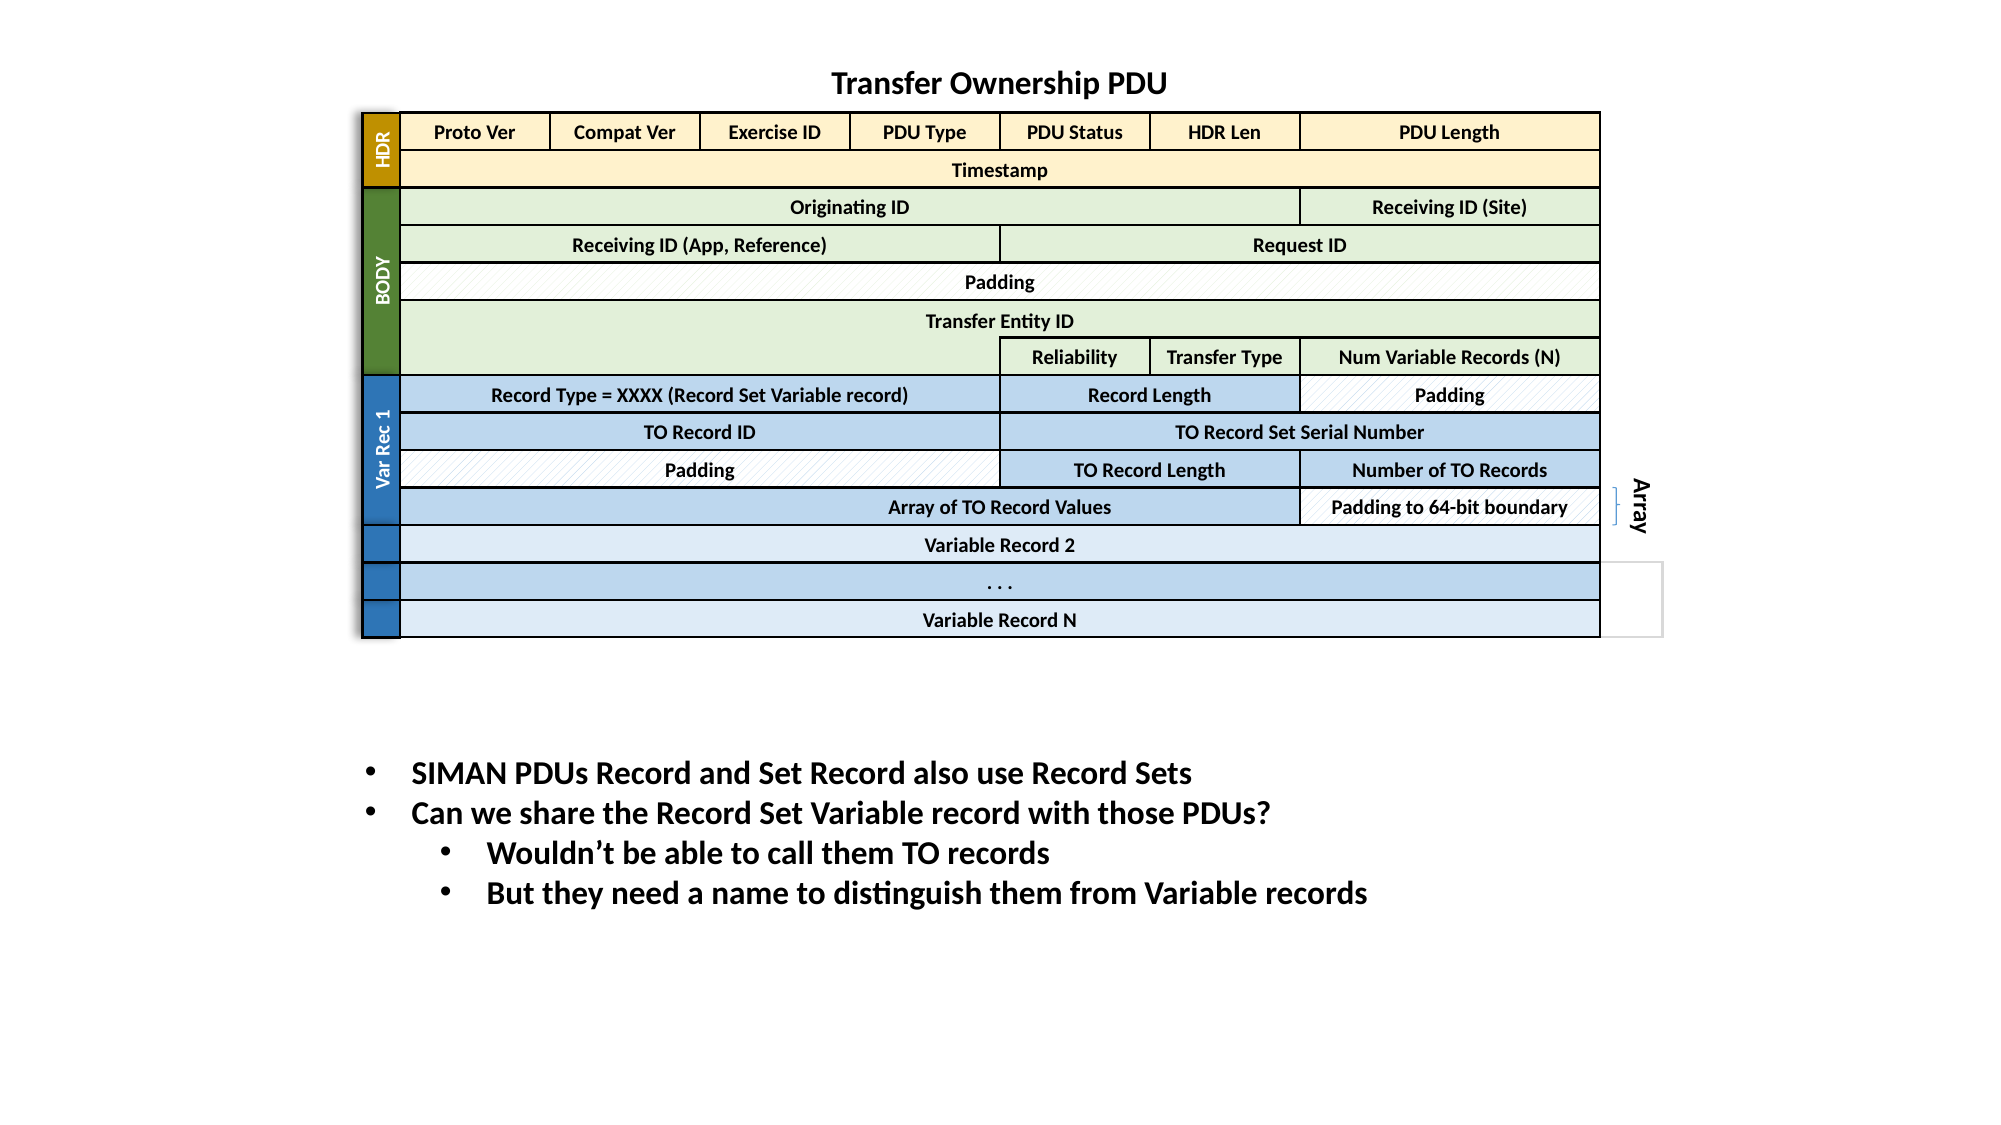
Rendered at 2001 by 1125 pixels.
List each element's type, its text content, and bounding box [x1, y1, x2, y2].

text_box Array of TO Record Values [401, 488, 1299, 524]
text_box Reliability [999, 336, 1149, 376]
text_box Receiving ID (App, Reference) [399, 224, 999, 263]
text_box Transfer Type [1149, 336, 1301, 376]
text_box Padding [1299, 374, 1601, 411]
text_box . . . [401, 561, 1601, 601]
text_box Originating ID [401, 186, 1301, 224]
text_box TO Record ID [399, 411, 999, 449]
text_box Padding [399, 449, 1001, 488]
text_box [1612, 486, 1621, 526]
text_box SIMAN PDUs Record and Set Record also use Record Sets Can we share the Record Set Variable record with those PDUs? Wouldn’t be able to call them TO records But they need a name to distinguish them from Variable records [349, 736, 1476, 926]
text_box [361, 601, 401, 639]
text_box Exercise ID [699, 111, 849, 149]
text_box Compat Ver [549, 111, 699, 149]
text_box Num Variable Records (N) [1301, 336, 1601, 374]
text_box Receiving ID (Site) [1301, 186, 1601, 224]
text_box HDR [361, 112, 401, 189]
text_box PDU Length [1299, 111, 1601, 149]
text_box Array [1624, 461, 1664, 551]
text_box Proto Ver [399, 111, 549, 149]
text_box Timestamp [401, 149, 1601, 186]
text_box [361, 564, 401, 601]
text_box Variable Record 2 [401, 524, 1601, 561]
text_box PDU Status [999, 111, 1149, 149]
text_box PDU Type [849, 111, 999, 149]
text_box Request ID [999, 224, 1601, 263]
text_box Transfer Entity ID [401, 301, 1601, 374]
text_box HDR Len [1149, 111, 1299, 149]
text_box Record Length [999, 376, 1299, 411]
text_box Var Rec 1 [361, 374, 401, 524]
text_box TO Record Length [1001, 449, 1299, 488]
text_box Transfer Ownership PDU [699, 61, 1301, 101]
text_box Number of TO Records [1299, 449, 1601, 486]
text_box Padding [401, 263, 1601, 301]
text_box TO Record Set Serial Number [999, 411, 1601, 449]
text_box BODY [361, 189, 401, 374]
text_box Variable Record N [401, 601, 1601, 638]
text_box [1601, 561, 1664, 638]
text_box Padding to 64-bit boundary [1299, 486, 1601, 524]
text_box [361, 524, 401, 564]
text_box Record Type = XXXX (Record Set Variable record) [401, 374, 999, 411]
